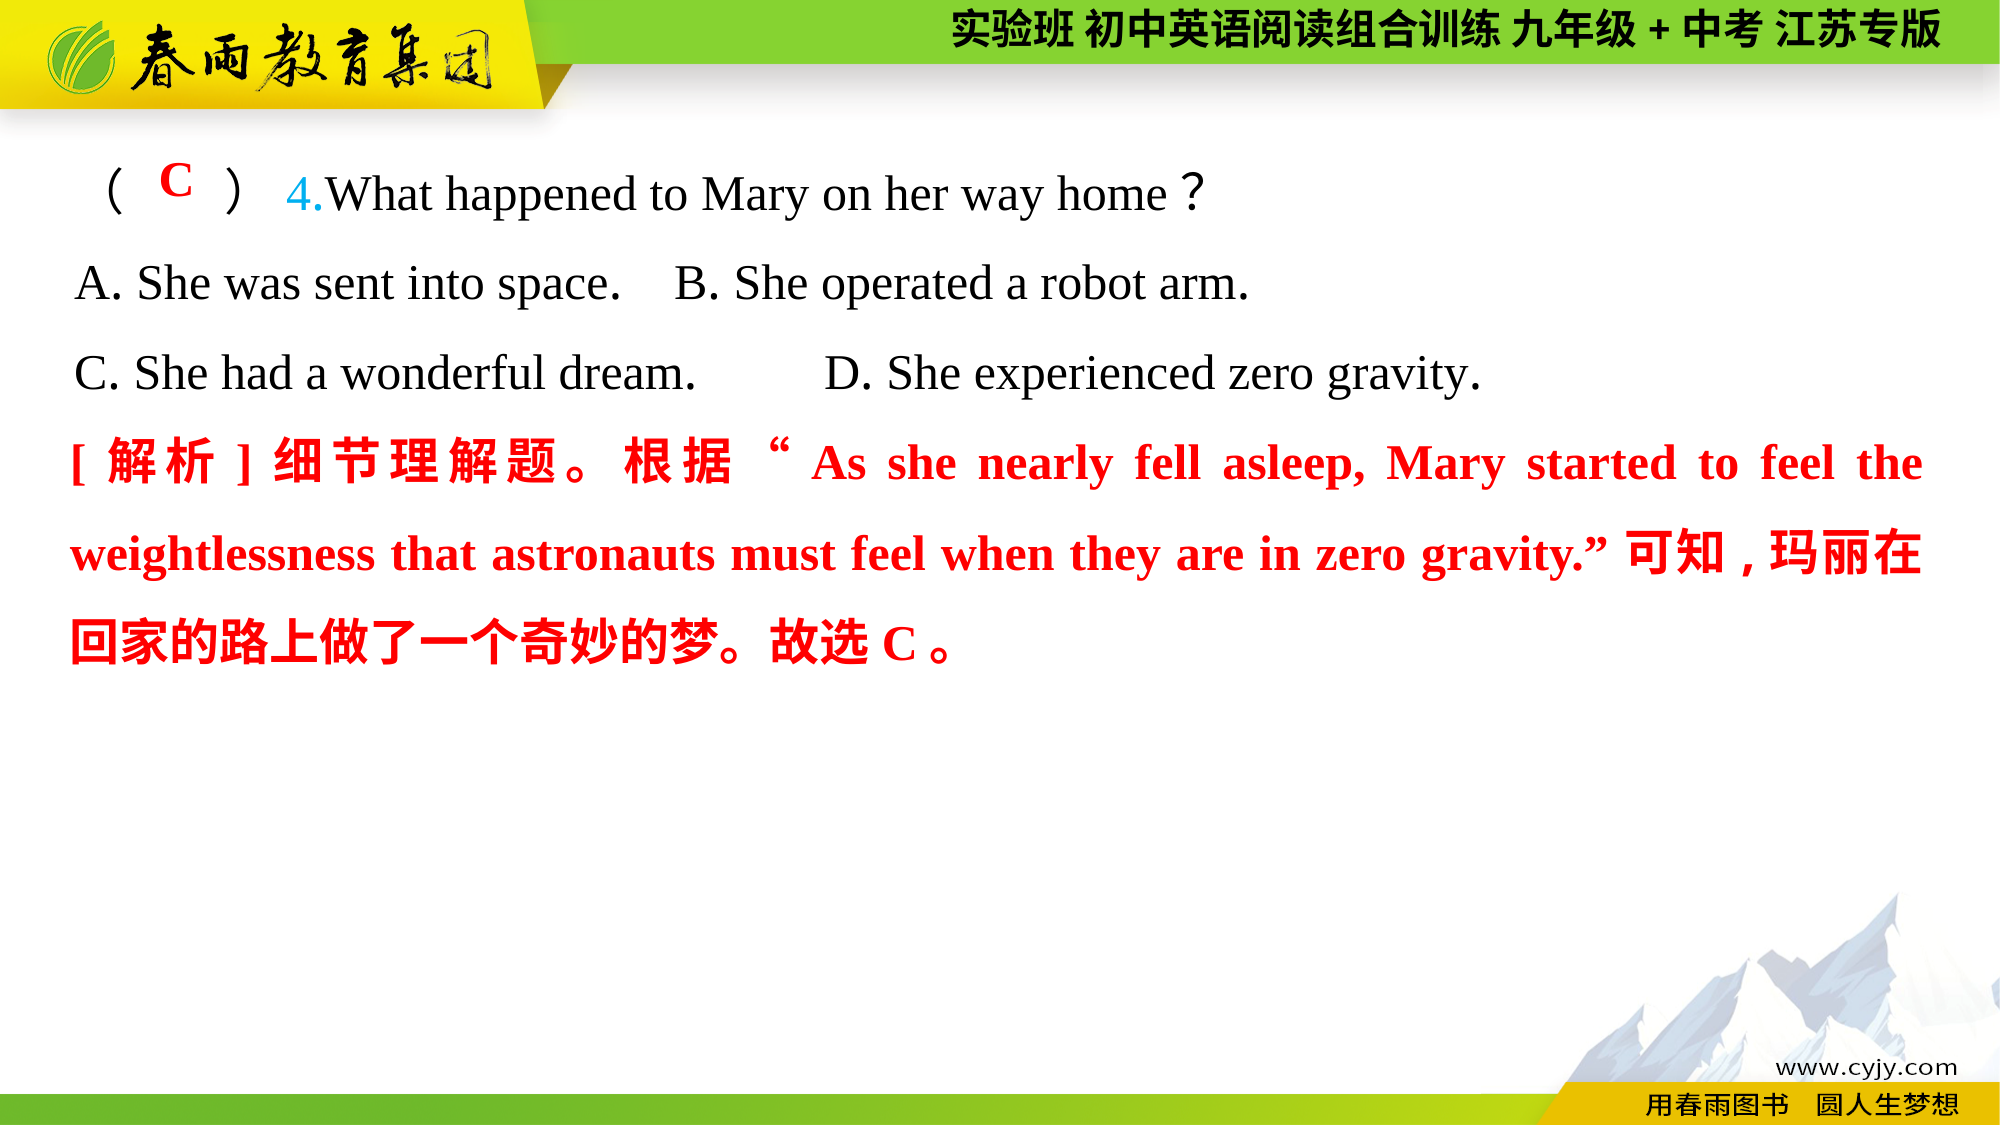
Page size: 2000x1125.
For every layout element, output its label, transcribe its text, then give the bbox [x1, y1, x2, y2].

list （ ）4.What happened to Mary on her way home？ A. She was sent into space. B. She operated a robot arm. C. She had a wonderful dream. D. She experienced zero gravity. [59, 122, 1944, 399]
picture [0, 0, 2000, 1125]
text_box [解析]细节理解题。根据“As she nearly fell asleep, Mary started to feel the weightlessness that astronauts must feel when they are in zero gravity.”可知,玛丽在回家的路上做了一个奇妙的梦。故选C。 [54, 392, 1939, 678]
text_box C [143, 138, 210, 214]
